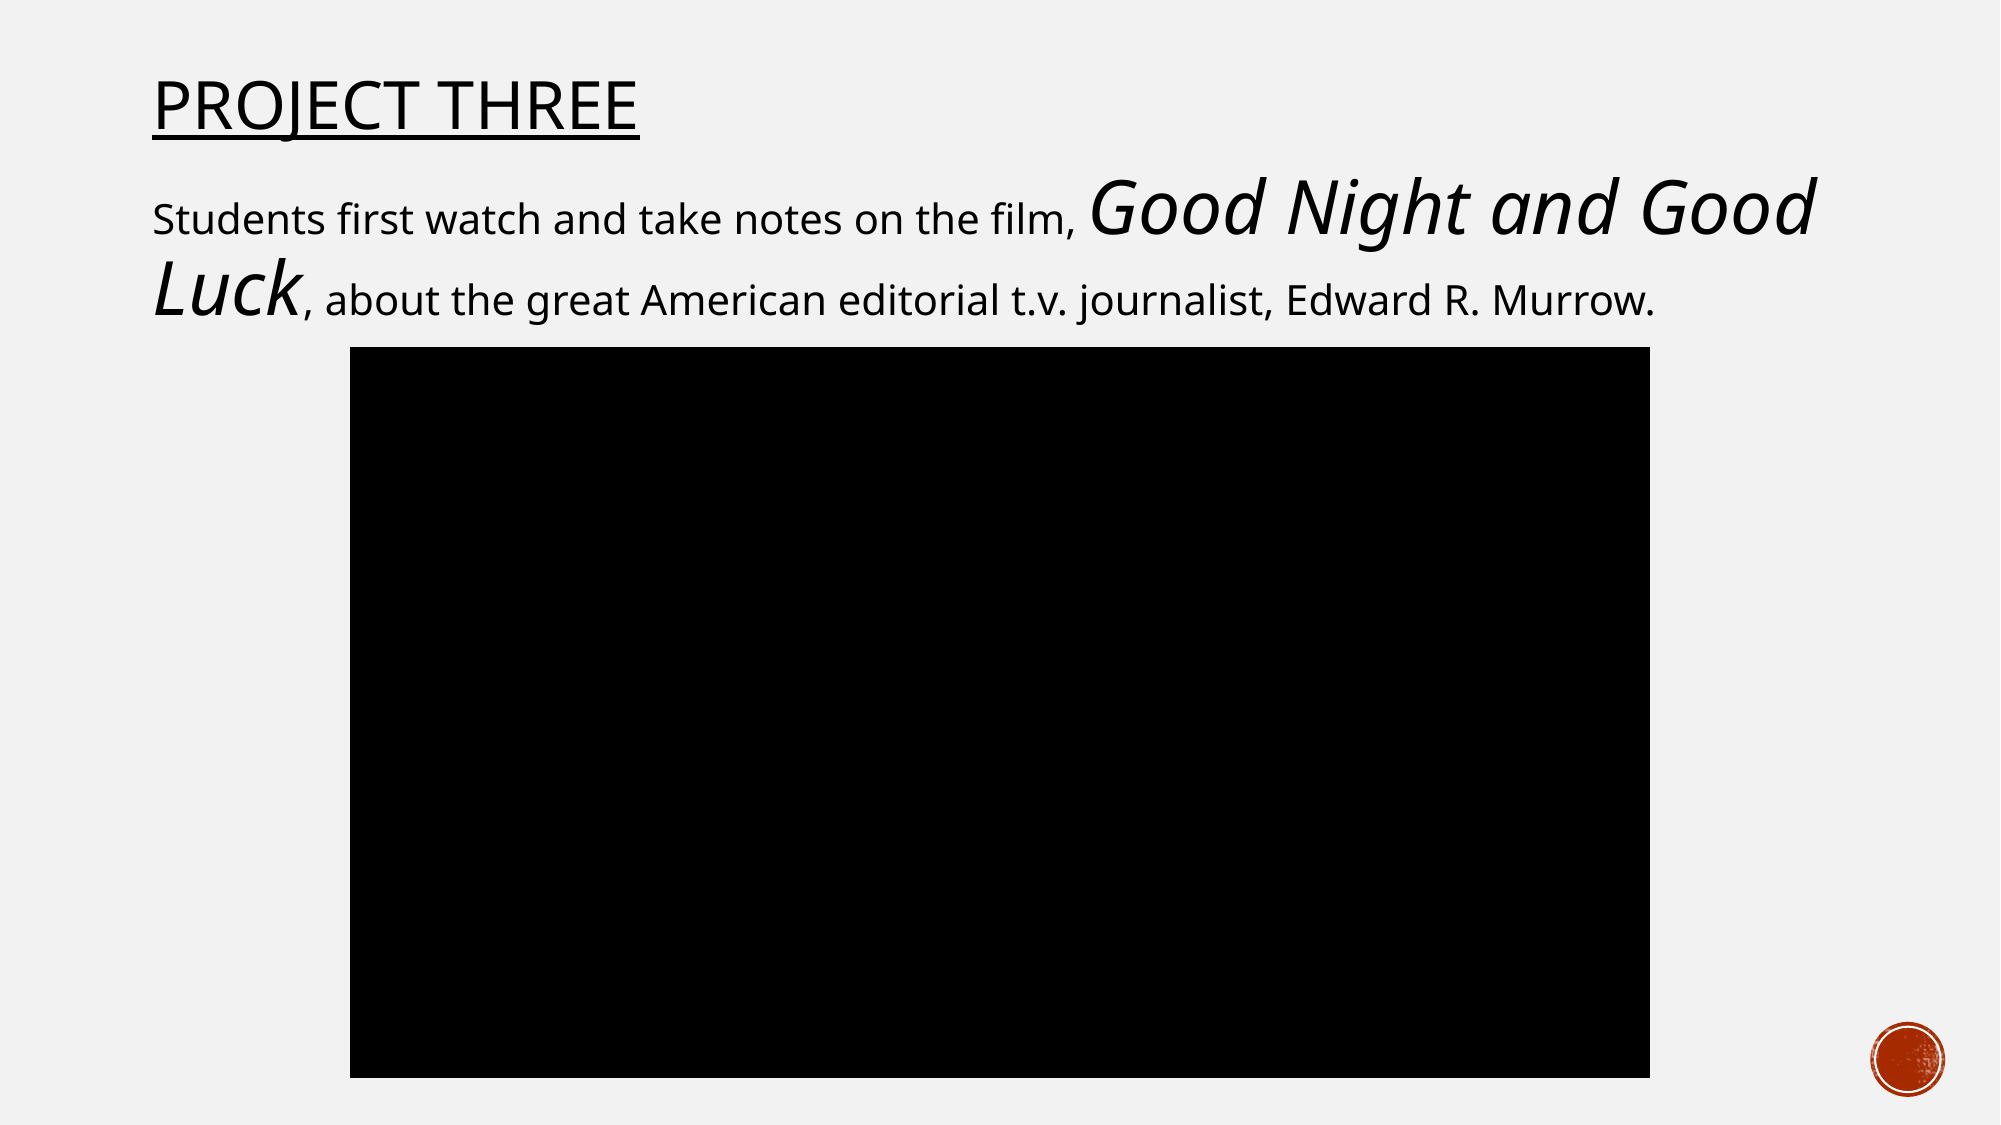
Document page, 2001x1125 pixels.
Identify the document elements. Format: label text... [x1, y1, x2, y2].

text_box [352, 349, 1648, 1077]
list PROJECT THREE Students first watch and take notes on the film, Good Night and Good Luck, about the great American editorial t.v. journalist, Edward R. Murrow. [137, 65, 1863, 322]
